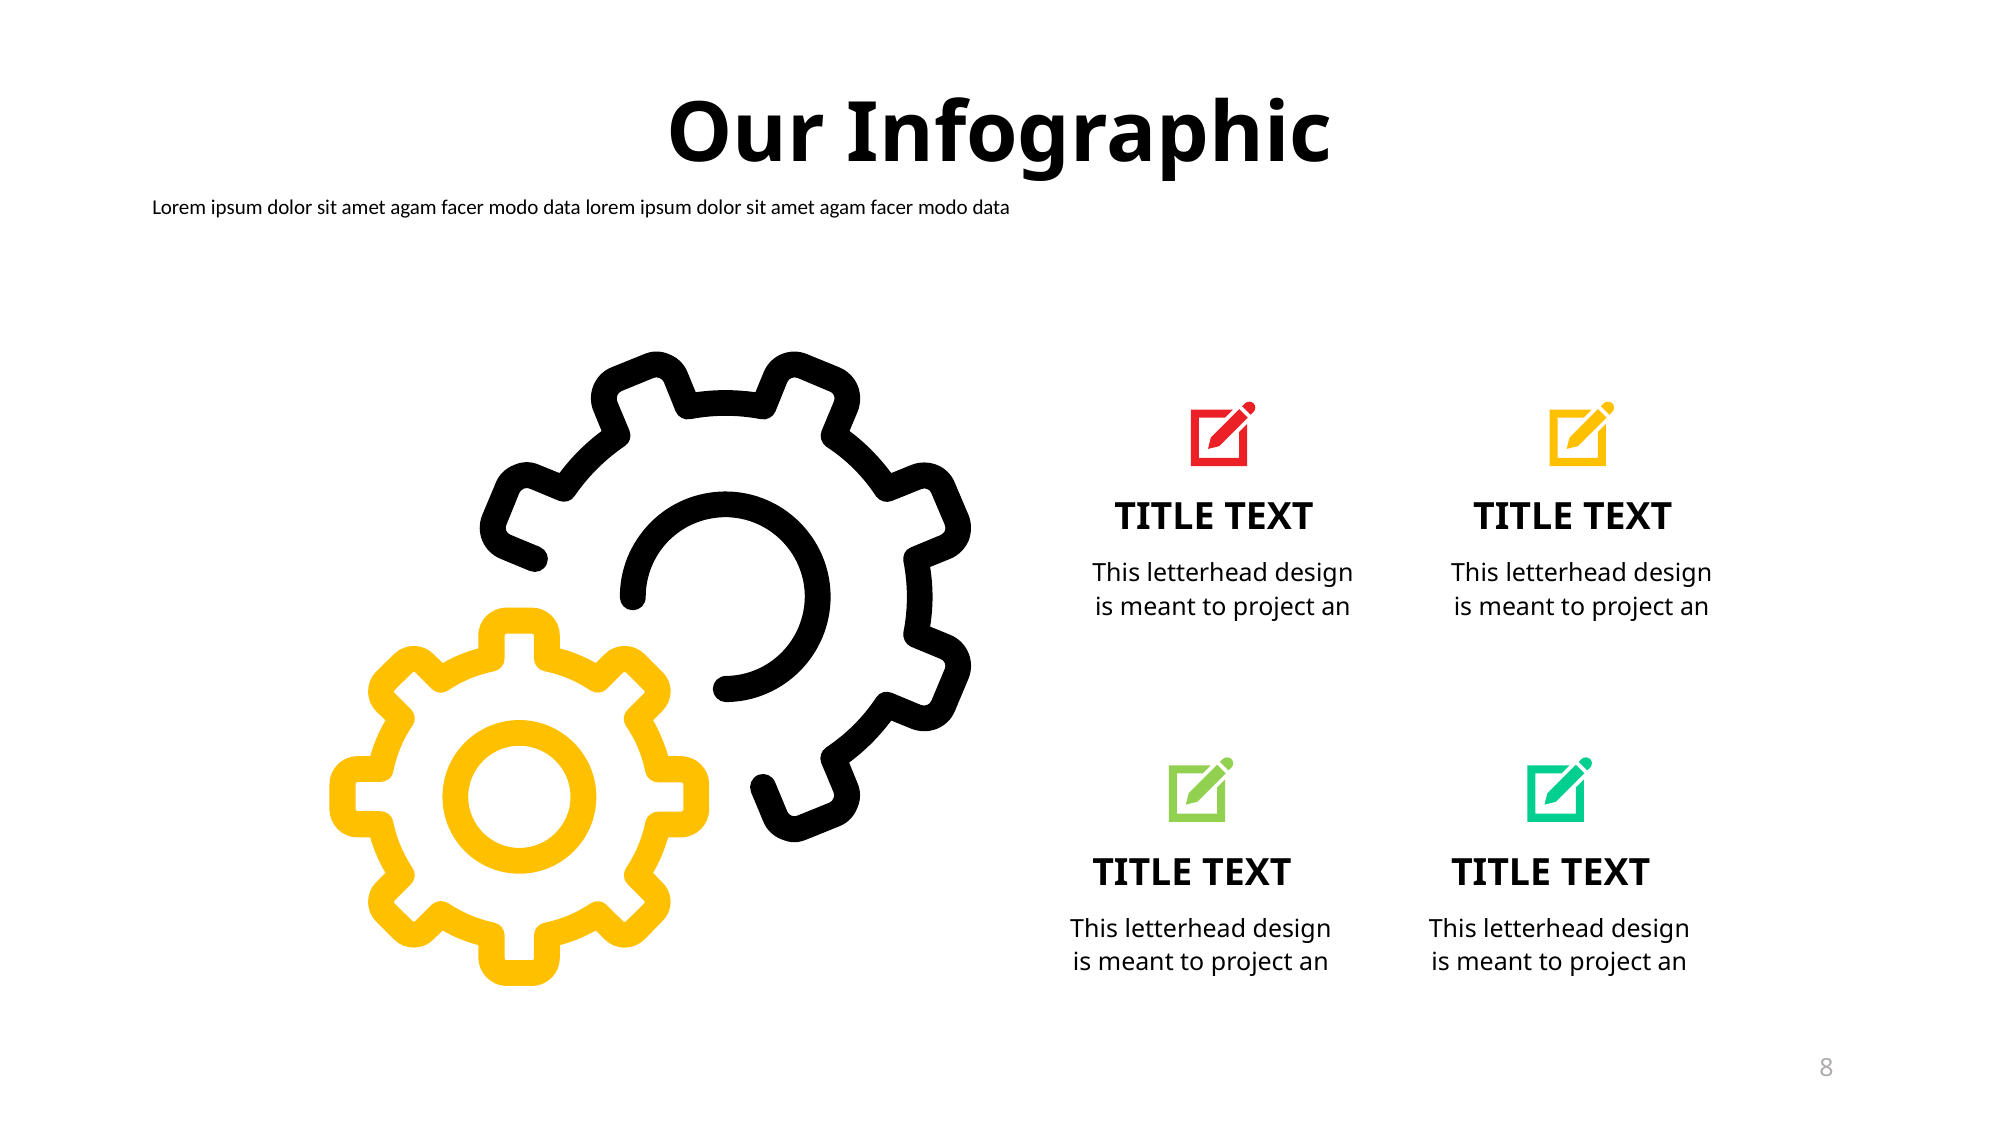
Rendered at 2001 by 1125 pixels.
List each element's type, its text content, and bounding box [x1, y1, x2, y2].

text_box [1442, 484, 1722, 622]
text_box [1578, 757, 1592, 771]
text_box [1549, 409, 1606, 467]
text_box [1190, 409, 1248, 467]
title Our Infographic [137, 78, 1863, 186]
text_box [1083, 484, 1363, 622]
text_box [1242, 401, 1256, 415]
text_box [1527, 765, 1584, 822]
slide_number 8 [1790, 1042, 1863, 1094]
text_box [1420, 840, 1699, 978]
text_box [1061, 840, 1341, 978]
text_box [1600, 401, 1615, 415]
text_box [1566, 409, 1607, 449]
subtitle Lorem ipsum dolor sit amet agam facer modo data lorem ipsum dolor sit amet agam facer modo data [137, 186, 1863, 227]
text_box [1544, 764, 1585, 805]
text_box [329, 346, 976, 986]
text_box [1185, 764, 1226, 805]
text_box [1168, 765, 1226, 822]
text_box [1220, 757, 1234, 771]
